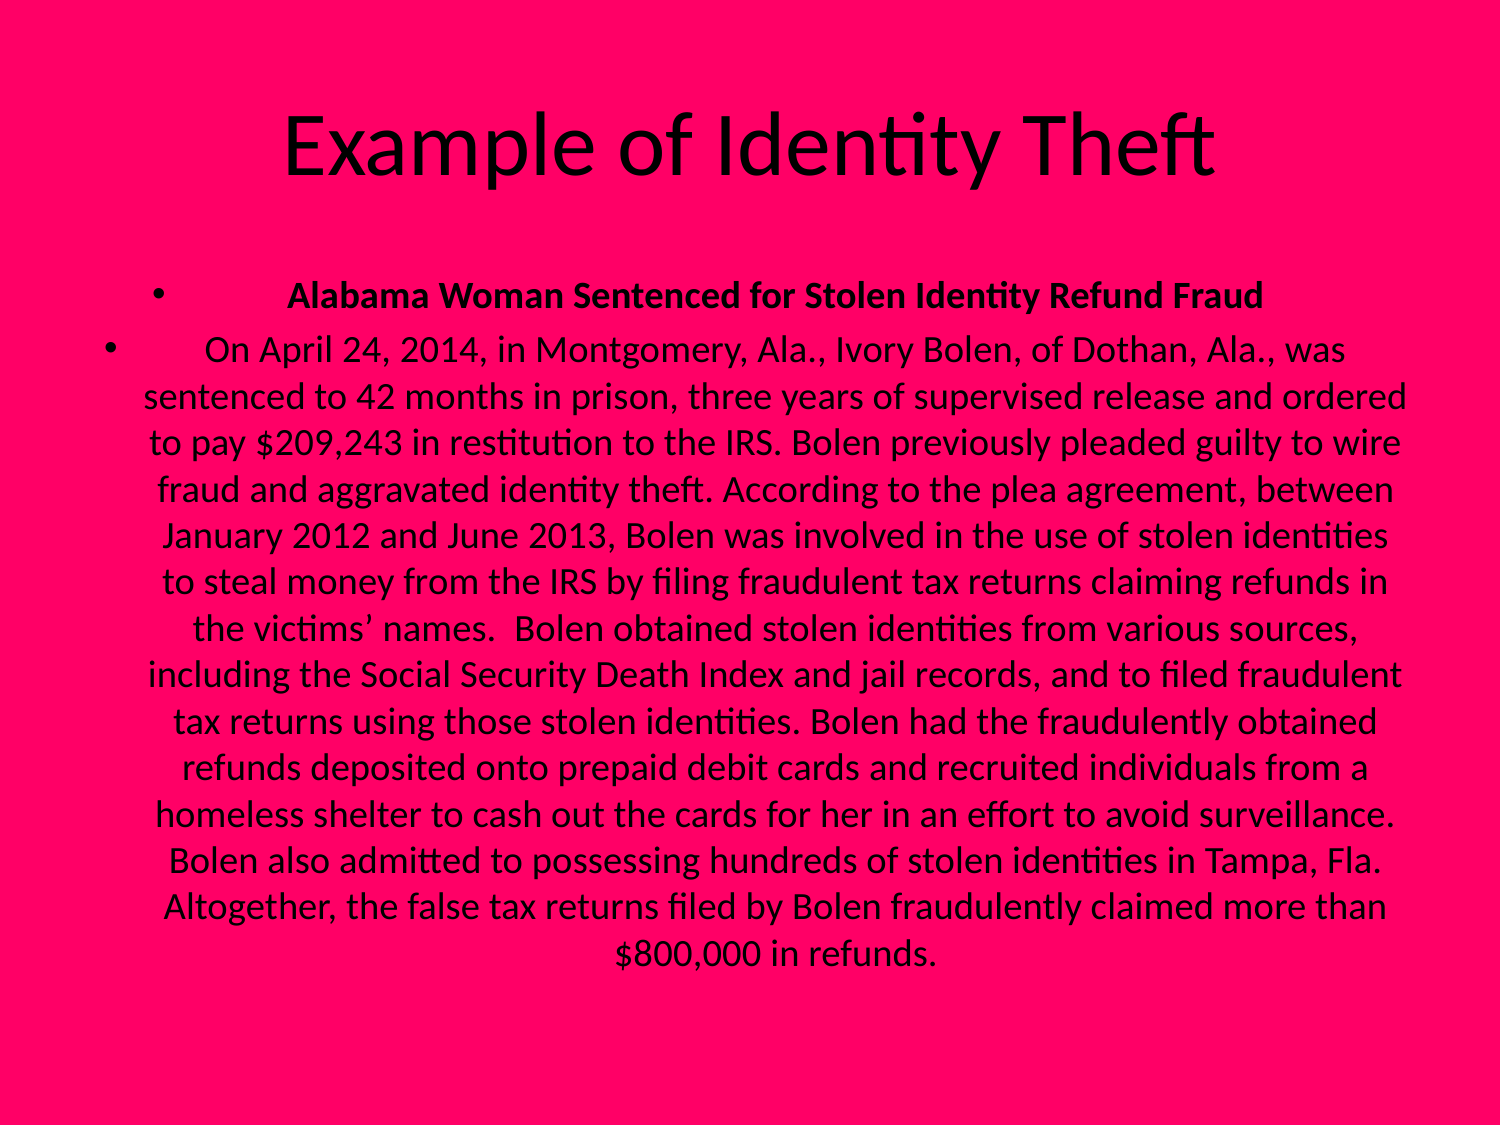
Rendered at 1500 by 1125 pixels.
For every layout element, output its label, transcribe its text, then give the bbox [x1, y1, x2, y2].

title Example of Identity Theft [75, 45, 1425, 233]
list Alabama Woman Sentenced for Stolen Identity Refund Fraud On April 24, 2014, in Montgomery, Ala., Ivory Bolen, of Dothan, Ala., was sentenced to 42 months in prison, three years of supervised release and ordered to pay $209,243 in restitution to the IRS. Bolen previously pleaded guilty to wire fraud and aggravated identity theft. According to the plea agreement, between January 2012 and June 2013, Bolen was involved in the use of stolen identities to steal money from the IRS by filing fraudulent tax returns claiming refunds in the victims’ names. Bolen obtained stolen identities from various sources, including the Social Security Death Index and jail records, and to filed fraudulent tax returns using those stolen identities. Bolen had the fraudulently obtained refunds deposited onto prepaid debit cards and recruited individuals from a homeless shelter to cash out the cards for her in an effort to avoid surveillance. Bolen also admitted to possessing hundreds of stolen identities in Tampa, Fla. Altogether, the false tax returns filed by Bolen fraudulently claimed more than $800,000 in refunds. [75, 262, 1425, 1005]
